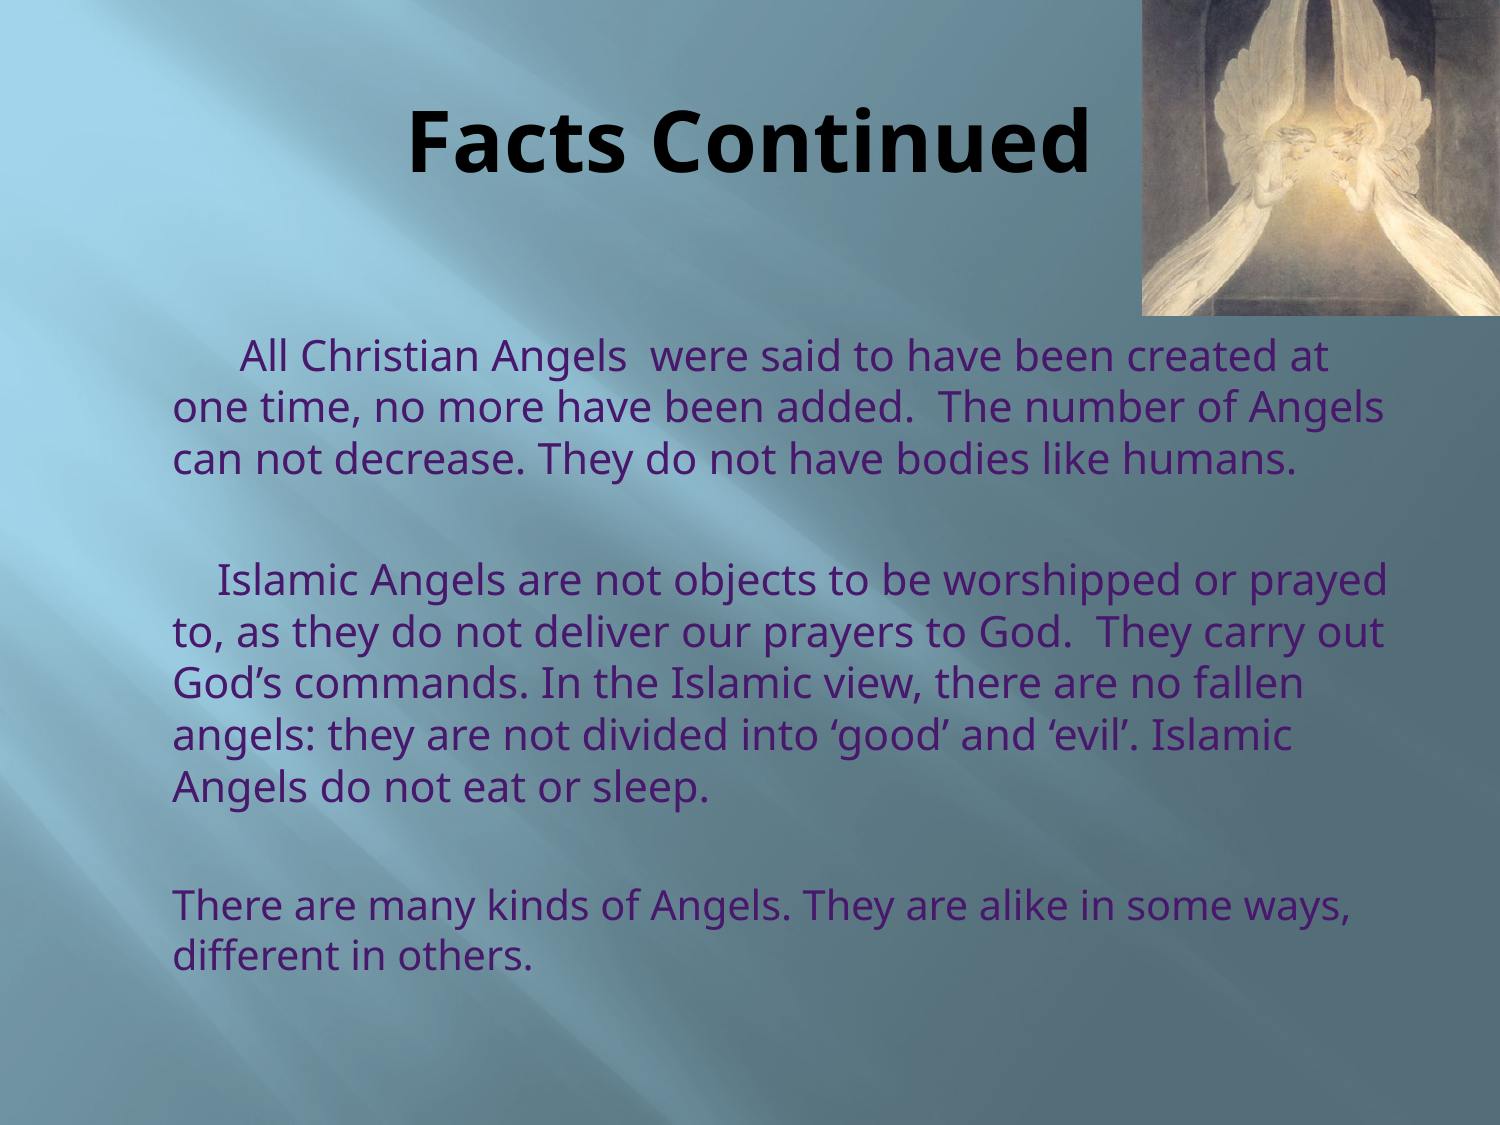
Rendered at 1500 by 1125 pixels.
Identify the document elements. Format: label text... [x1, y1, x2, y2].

title Facts Continued [75, 45, 1142, 233]
picture [1142, 0, 1500, 316]
list All Christian Angels were said to have been created at one time, no more have been added. The number of Angels can not decrease. They do not have bodies like humans. Islamic Angels are not objects to be worshipped or prayed to, as they do not deliver our prayers to God. They carry out God’s commands. In the Islamic view, there are no fallen angels: they are not divided into ‘good’ and ‘evil’. Islamic Angels do not eat or sleep. There are many kinds of Angels. They are alike in some ways, different in others. [75, 262, 1425, 1035]
